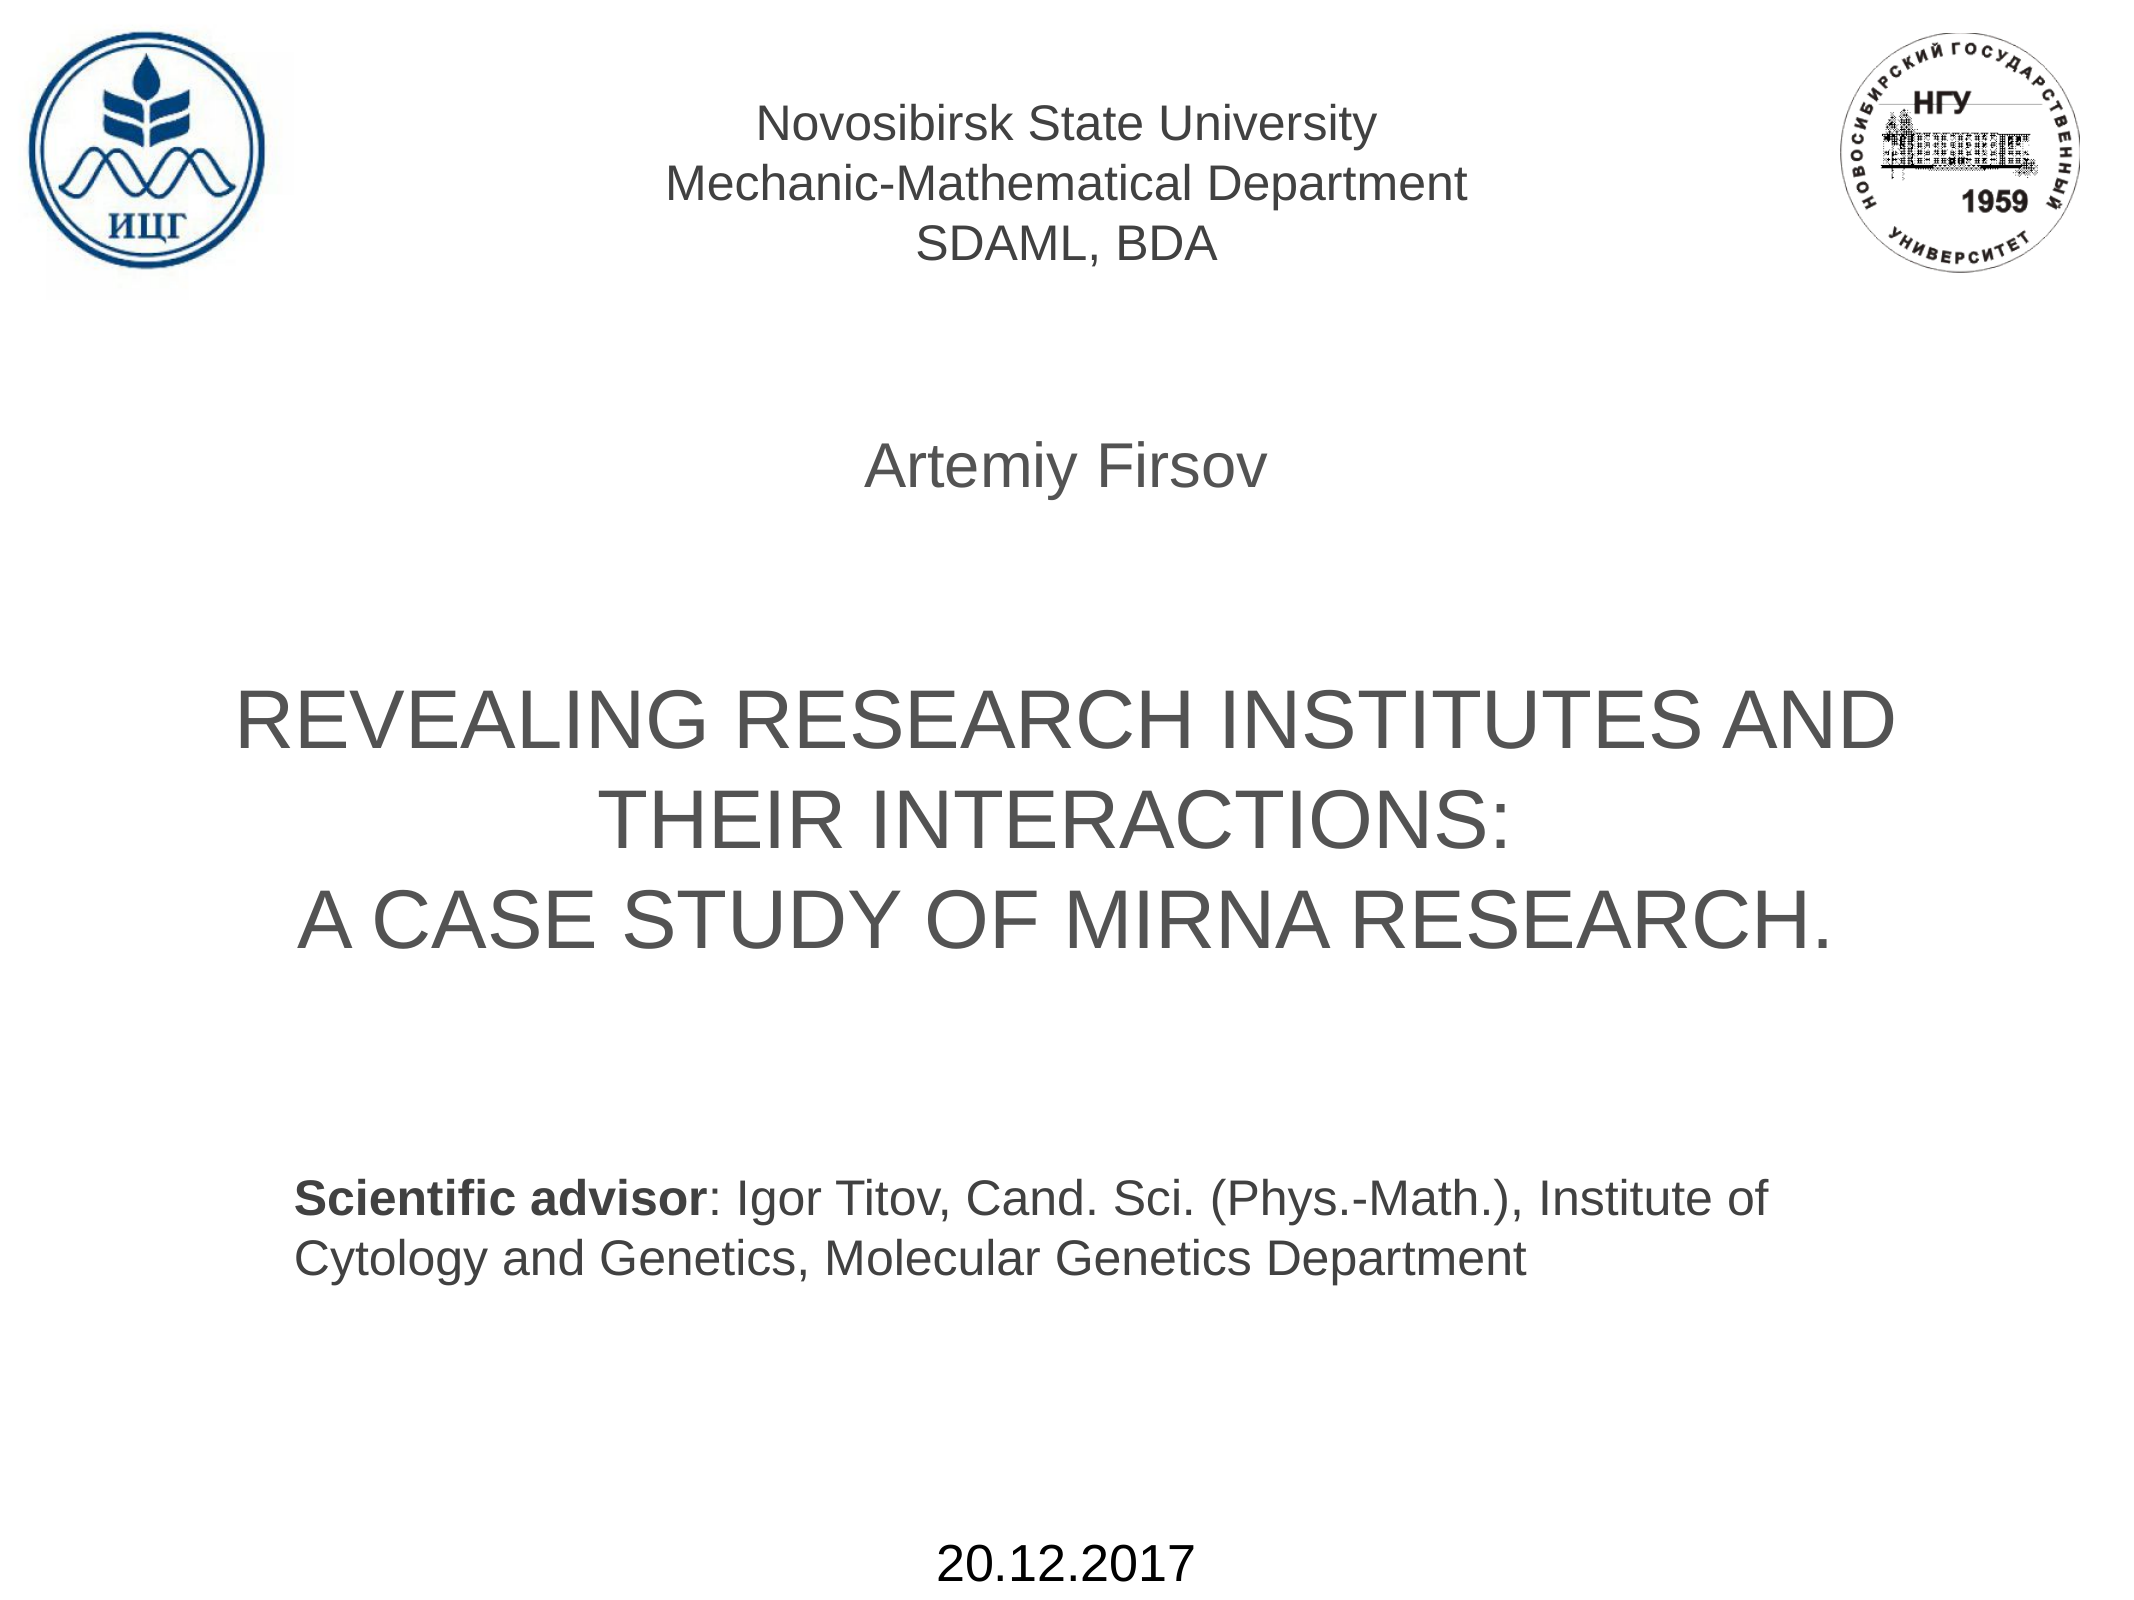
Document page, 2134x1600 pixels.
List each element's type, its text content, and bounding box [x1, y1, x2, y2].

text_box 20.12.2017 [927, 1520, 1206, 1600]
picture [1839, 33, 2080, 273]
subtitle Artemiy Firsov [634, 415, 1500, 525]
text_box Novosibirsk State University Mechanic-Mathematical Department SDAML, BDA [305, 81, 1829, 279]
title Revealing research institutes and their interactions: a case study of miRNA research. [103, 625, 2031, 975]
picture [0, 6, 294, 300]
text_box Scientific advisor: Igor Titov, Cand. Sci. (Phys.-Math.), Institute of Cytology and Genetics, Molecular Genetics Department [285, 1156, 1810, 1294]
